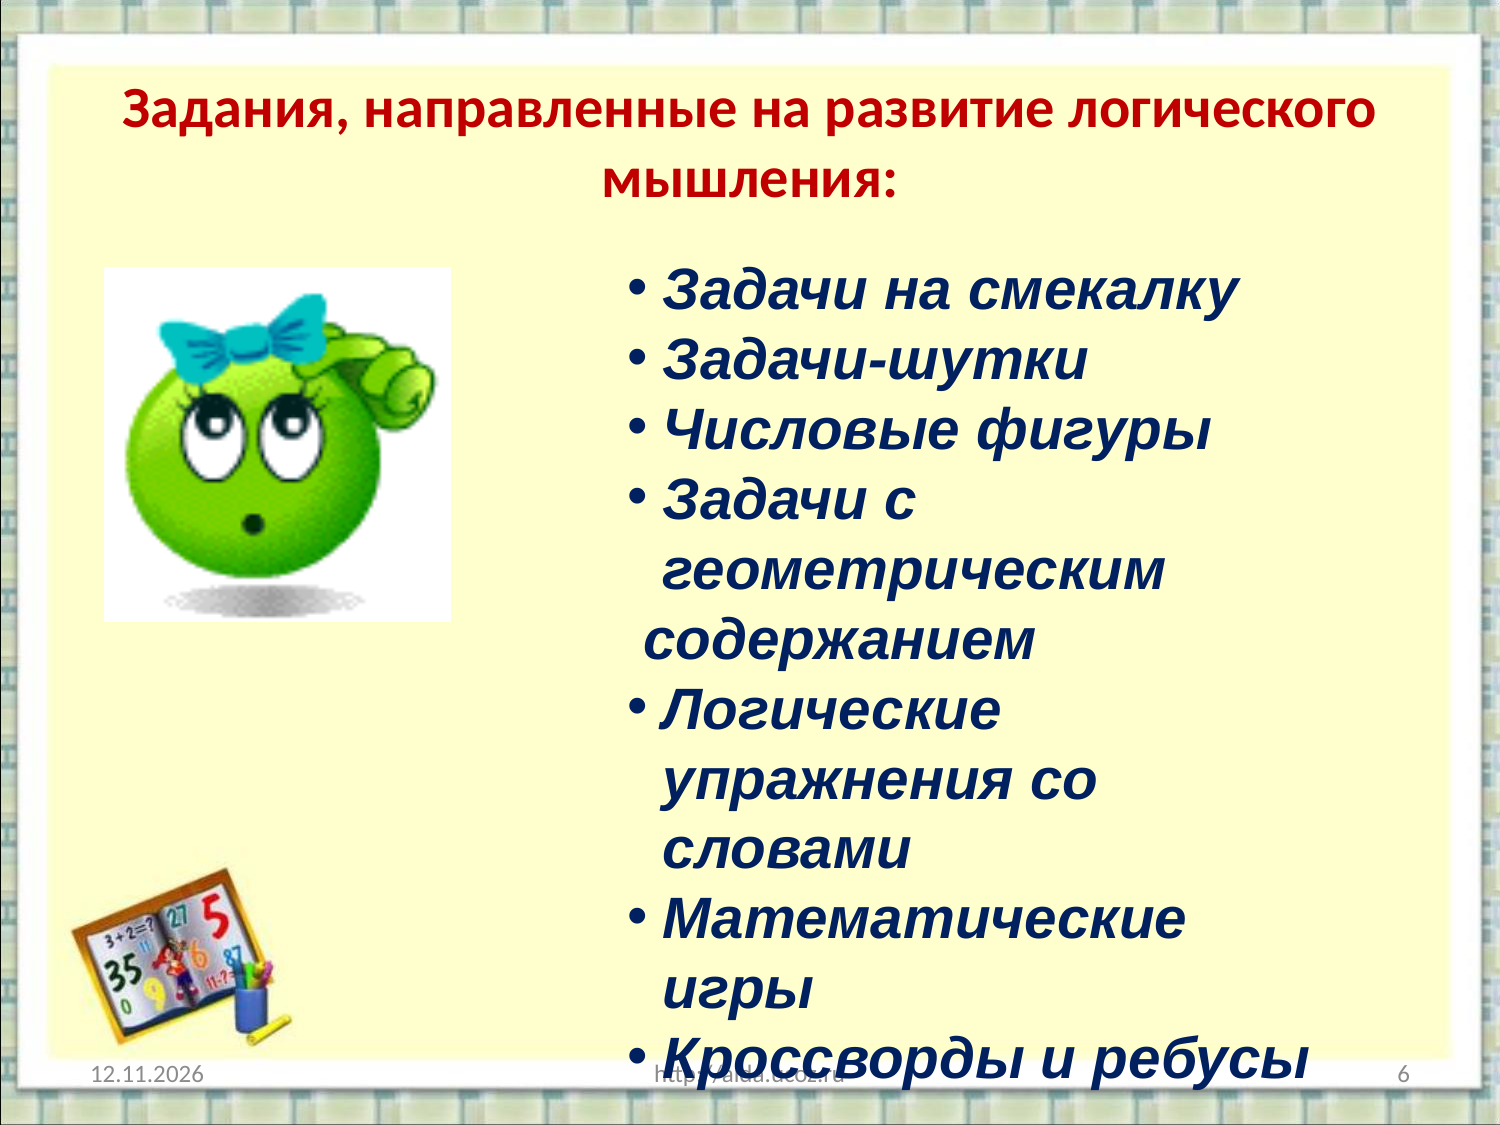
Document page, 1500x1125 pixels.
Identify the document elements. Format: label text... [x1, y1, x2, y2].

picture [0, 0, 1500, 1125]
text_box Задачи на смекалку Задачи-шутки Числовые фигуры Задачи с геометрическим содержанием Логические упражнения со словами Математические игры Кроссворды и ребусы [612, 243, 1363, 1098]
slide_number 6 [1074, 1042, 1425, 1103]
footer http://aida.ucoz.ru [512, 1042, 988, 1103]
title Задания, направленные на развитие логического мышления: [74, 44, 1426, 233]
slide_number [75, 1042, 425, 1103]
